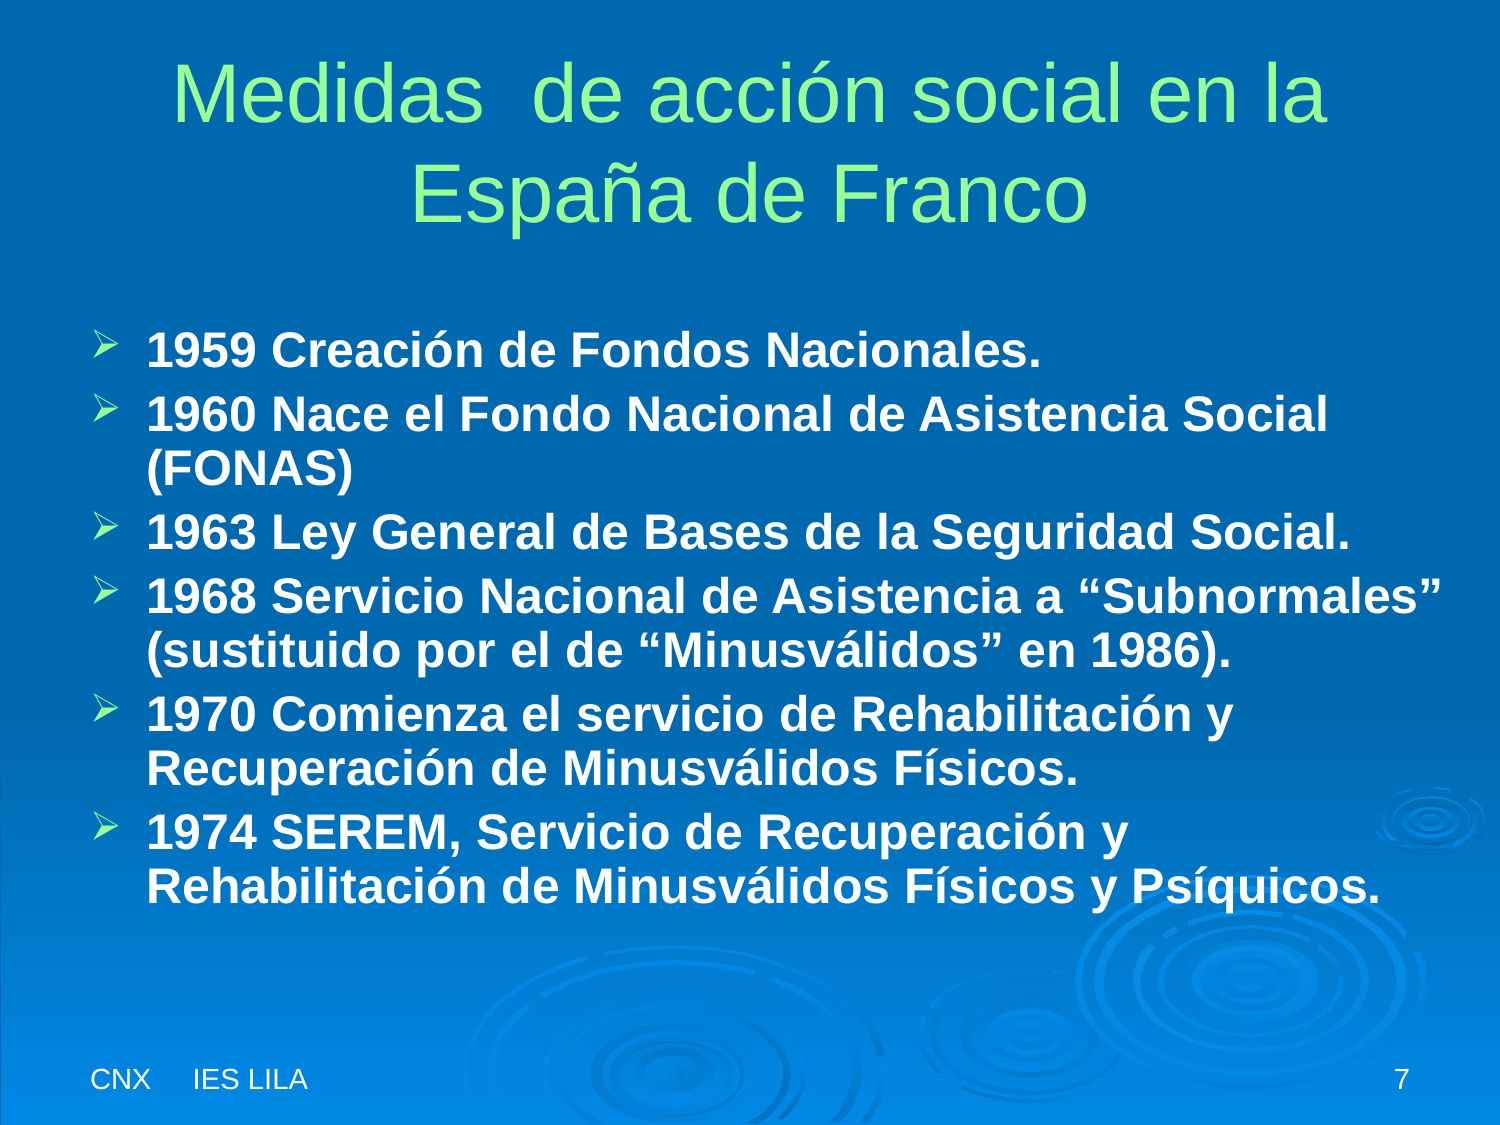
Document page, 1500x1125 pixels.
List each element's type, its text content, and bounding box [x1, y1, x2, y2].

list 1959 Creación de Fondos Nacionales. 1960 Nace el Fondo Nacional de Asistencia Social (FONAS) 1963 Ley General de Bases de la Seguridad Social. 1968 Servicio Nacional de Asistencia a “Subnormales” (sustituido por el de “Minusválidos” en 1986). 1970 Comienza el servicio de Rehabilitación y Recuperación de Minusválidos Físicos. 1974 SEREM, Servicio de Recuperación y Rehabilitación de Minusválidos Físicos y Psíquicos. [74, 316, 1500, 1125]
title Medidas de acción social en la España de Franco [74, 45, 1426, 233]
